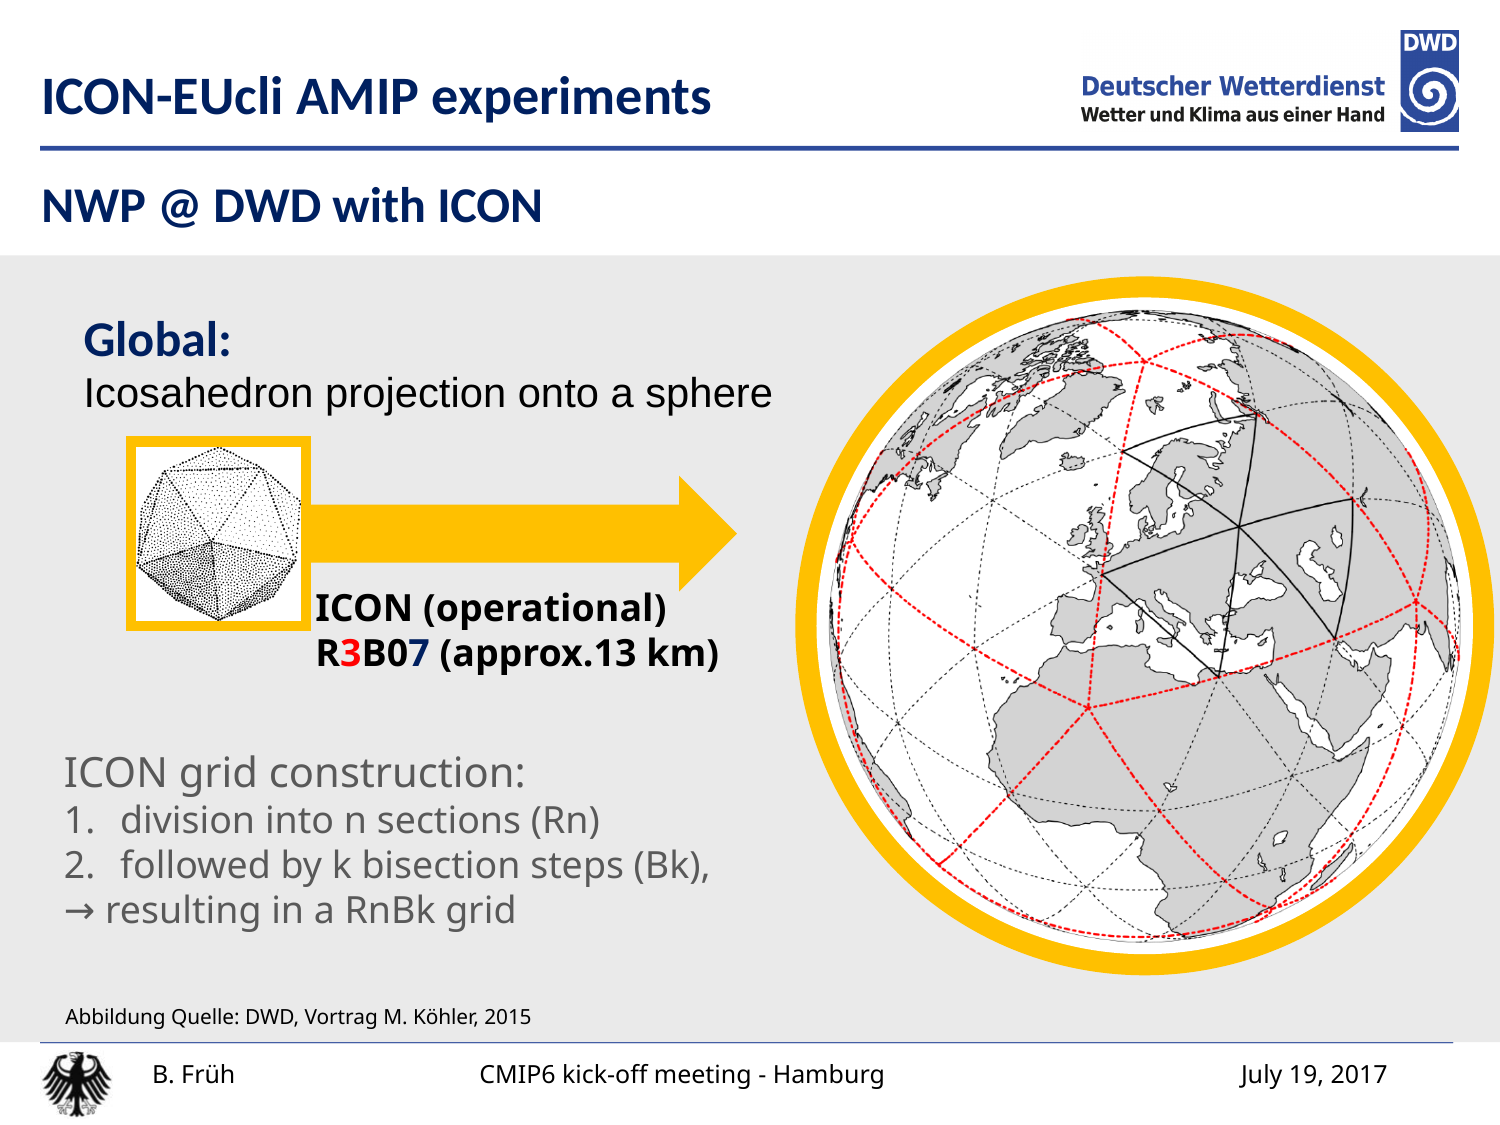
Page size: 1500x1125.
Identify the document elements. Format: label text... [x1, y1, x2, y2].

text_box ICON grid construction: division into n sections (Rn) followed by k bisection steps (Bk), → resulting in a RnBk grid [49, 738, 736, 939]
picture [40, 1050, 114, 1119]
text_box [135, 446, 738, 621]
title NWP @ DWD with ICON [41, 172, 1412, 244]
text_box ICON-EUcli AMIP experiments [41, 60, 1069, 126]
text_box ICON (operational) R3B07 (approx.13 km) [300, 630, 735, 682]
text_box [0, 253, 1500, 1044]
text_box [795, 276, 1495, 976]
text_box Global: Icosahedron projection onto a sphere [71, 299, 789, 423]
text_box Abbildung Quelle: DWD, Vortrag M. Köhler, 2015 [53, 997, 691, 1035]
picture [1081, 30, 1459, 132]
